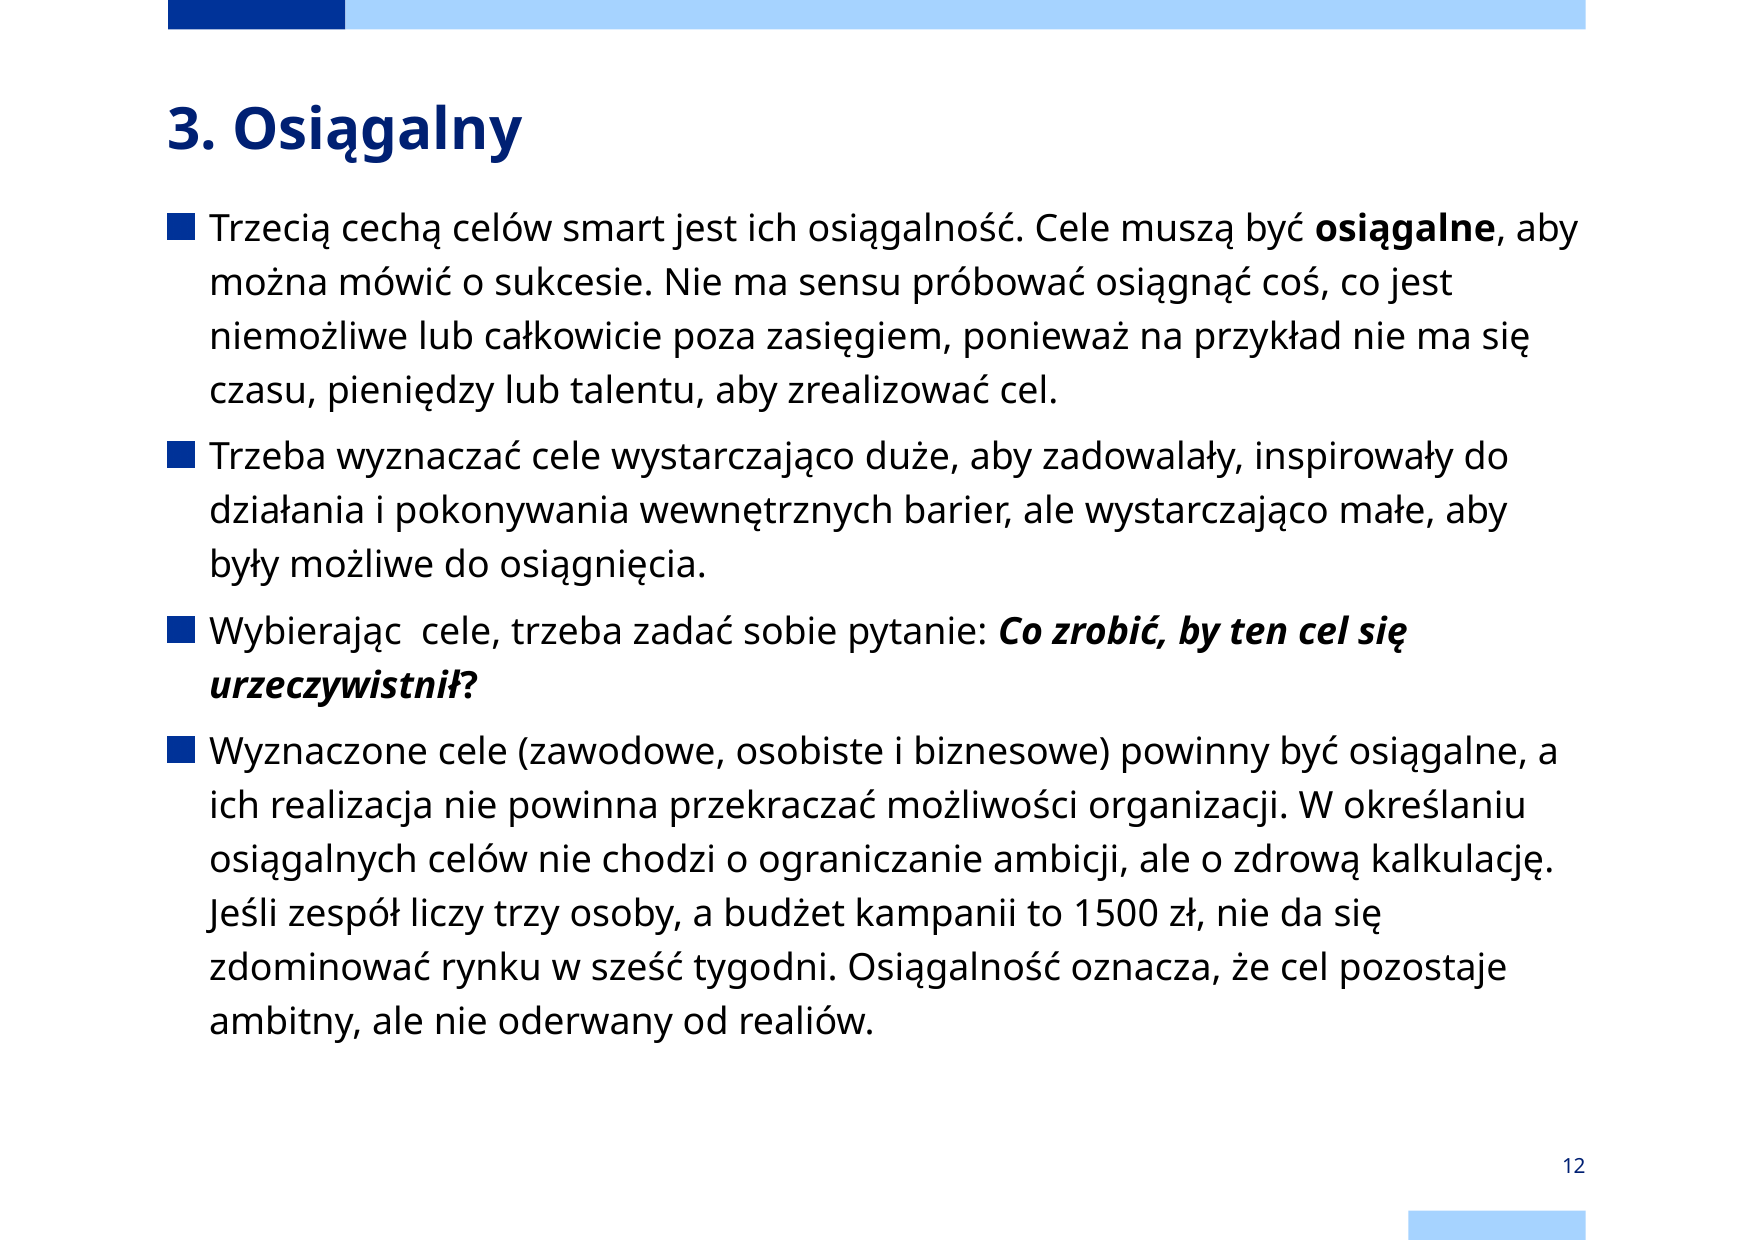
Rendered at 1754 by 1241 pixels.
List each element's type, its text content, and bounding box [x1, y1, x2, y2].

title 3. Osiągalny [167, 86, 1586, 194]
slide_number 12 [1408, 1151, 1586, 1182]
picture [167, 441, 195, 468]
list Trzecią cechą celów smart jest ich osiągalność. Cele muszą być osiągalne, aby można mówić o sukcesie. Nie ma sensu próbować osiągnąć coś, co jest niemożliwe lub całkowicie poza zasięgiem, ponieważ na przykład nie ma się czasu, pieniędzy lub talentu, aby zrealizować cel. Trzeba wyznaczać cele wystarczająco duże, aby zadowalały, inspirowały do działania i pokonywania wewnętrznych barier, ale wystarczająco małe, aby były możliwe do osiągnięcia. Wybierając cele, trzeba zadać sobie pytanie: Co zrobić, by ten cel się urzeczywistnił? Wyznaczone cele (zawodowe, osobiste i biznesowe) powinny być osiągalne, a ich realizacja nie powinna przekraczać możliwości organizacji. W określaniu osiągalnych celów nie chodzi o ograniczanie ambicji, ale o zdrową kalkulację. Jeśli zespół liczy trzy osoby, a budżet kampanii to 1500 zł, nie da się zdominować rynku w sześć tygodni. Osiągalność oznacza, że cel pozostaje ambitny, ale nie oderwany od realiów. [167, 194, 1586, 1105]
picture [167, 213, 195, 240]
picture [167, 736, 195, 763]
picture [167, 616, 195, 643]
